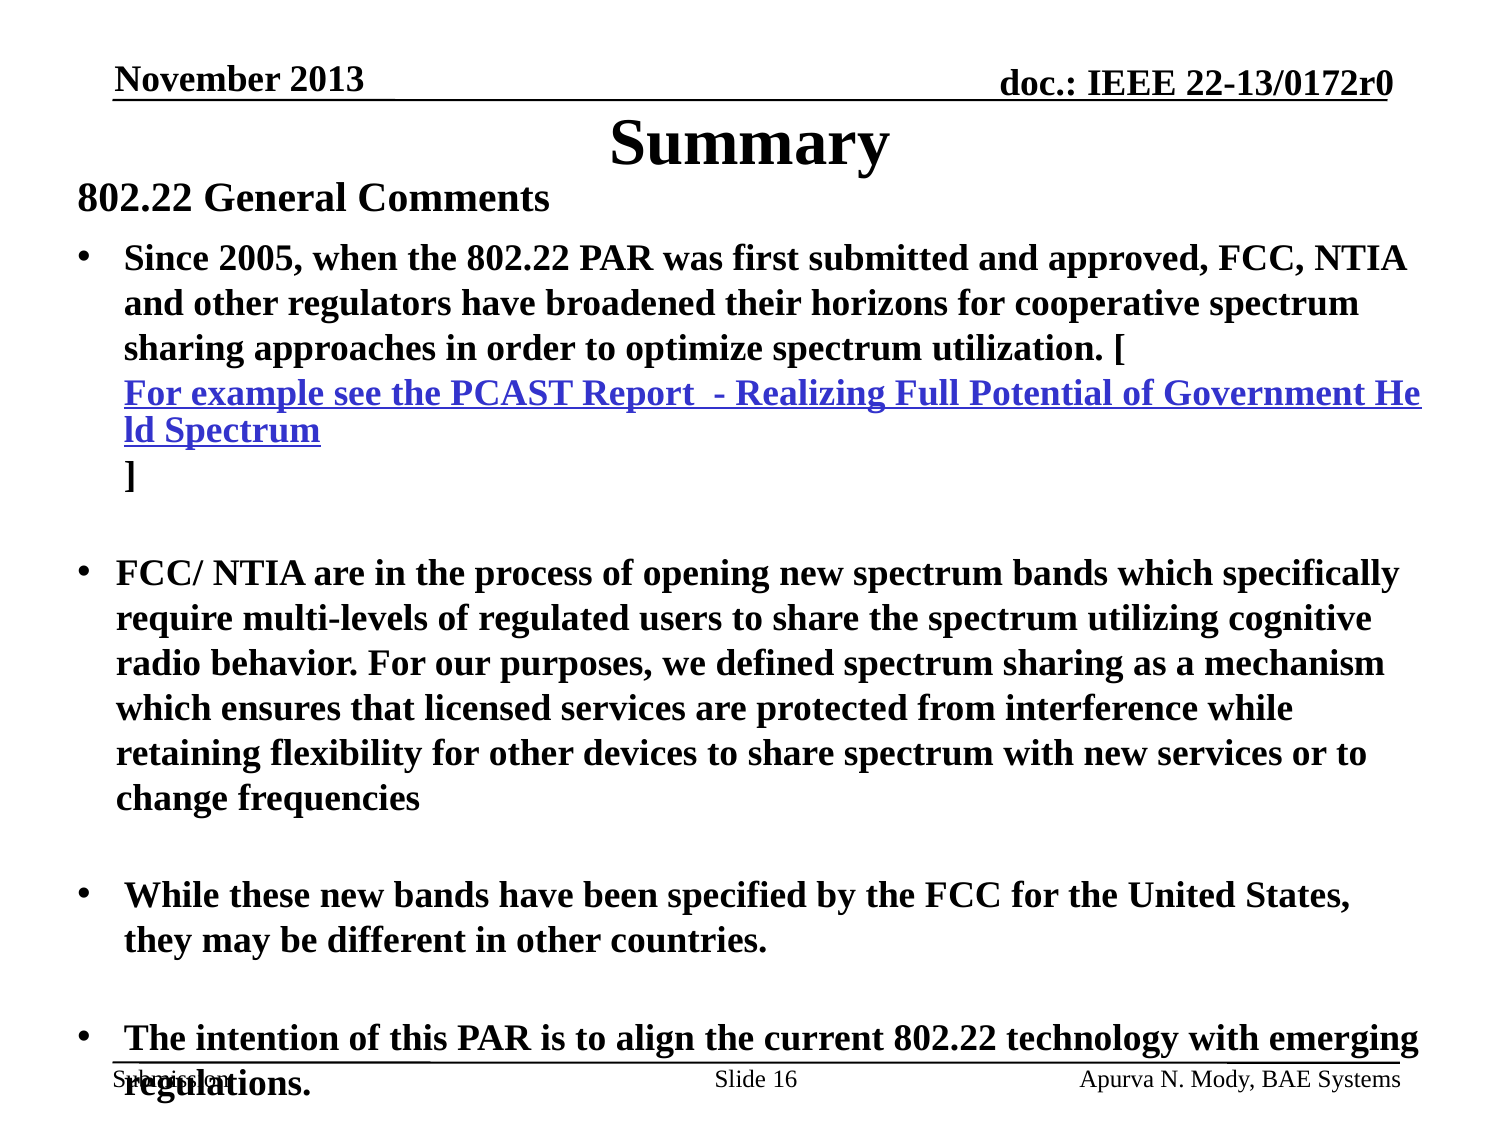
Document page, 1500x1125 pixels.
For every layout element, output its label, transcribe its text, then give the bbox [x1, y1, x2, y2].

slide_number Slide 16 [712, 1061, 800, 1123]
list 802.22 General Comments Since 2005, when the 802.22 PAR was first submitted and approved, FCC, NTIA and other regulators have broadened their horizons for cooperative spectrum sharing approaches in order to optimize spectrum utilization. [For example see the PCAST Report - Realizing Full Potential of Government Held Spectrum] FCC/ NTIA are in the process of opening new spectrum bands which specifically require multi-levels of regulated users to share the spectrum utilizing cognitive radio behavior. For our purposes, we defined spectrum sharing as a mechanism which ensures that licensed services are protected from interference while retaining flexibility for other devices to share spectrum with new services or to change frequencies While these new bands have been specified by the FCC for the United States, they may be different in other countries. The intention of this PAR is to align the current 802.22 technology with emerging regulations. [62, 162, 1438, 1013]
footer Apurva N. Mody, BAE Systems [902, 1061, 1402, 1093]
title Summary [112, 99, 1388, 162]
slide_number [114, 54, 540, 99]
